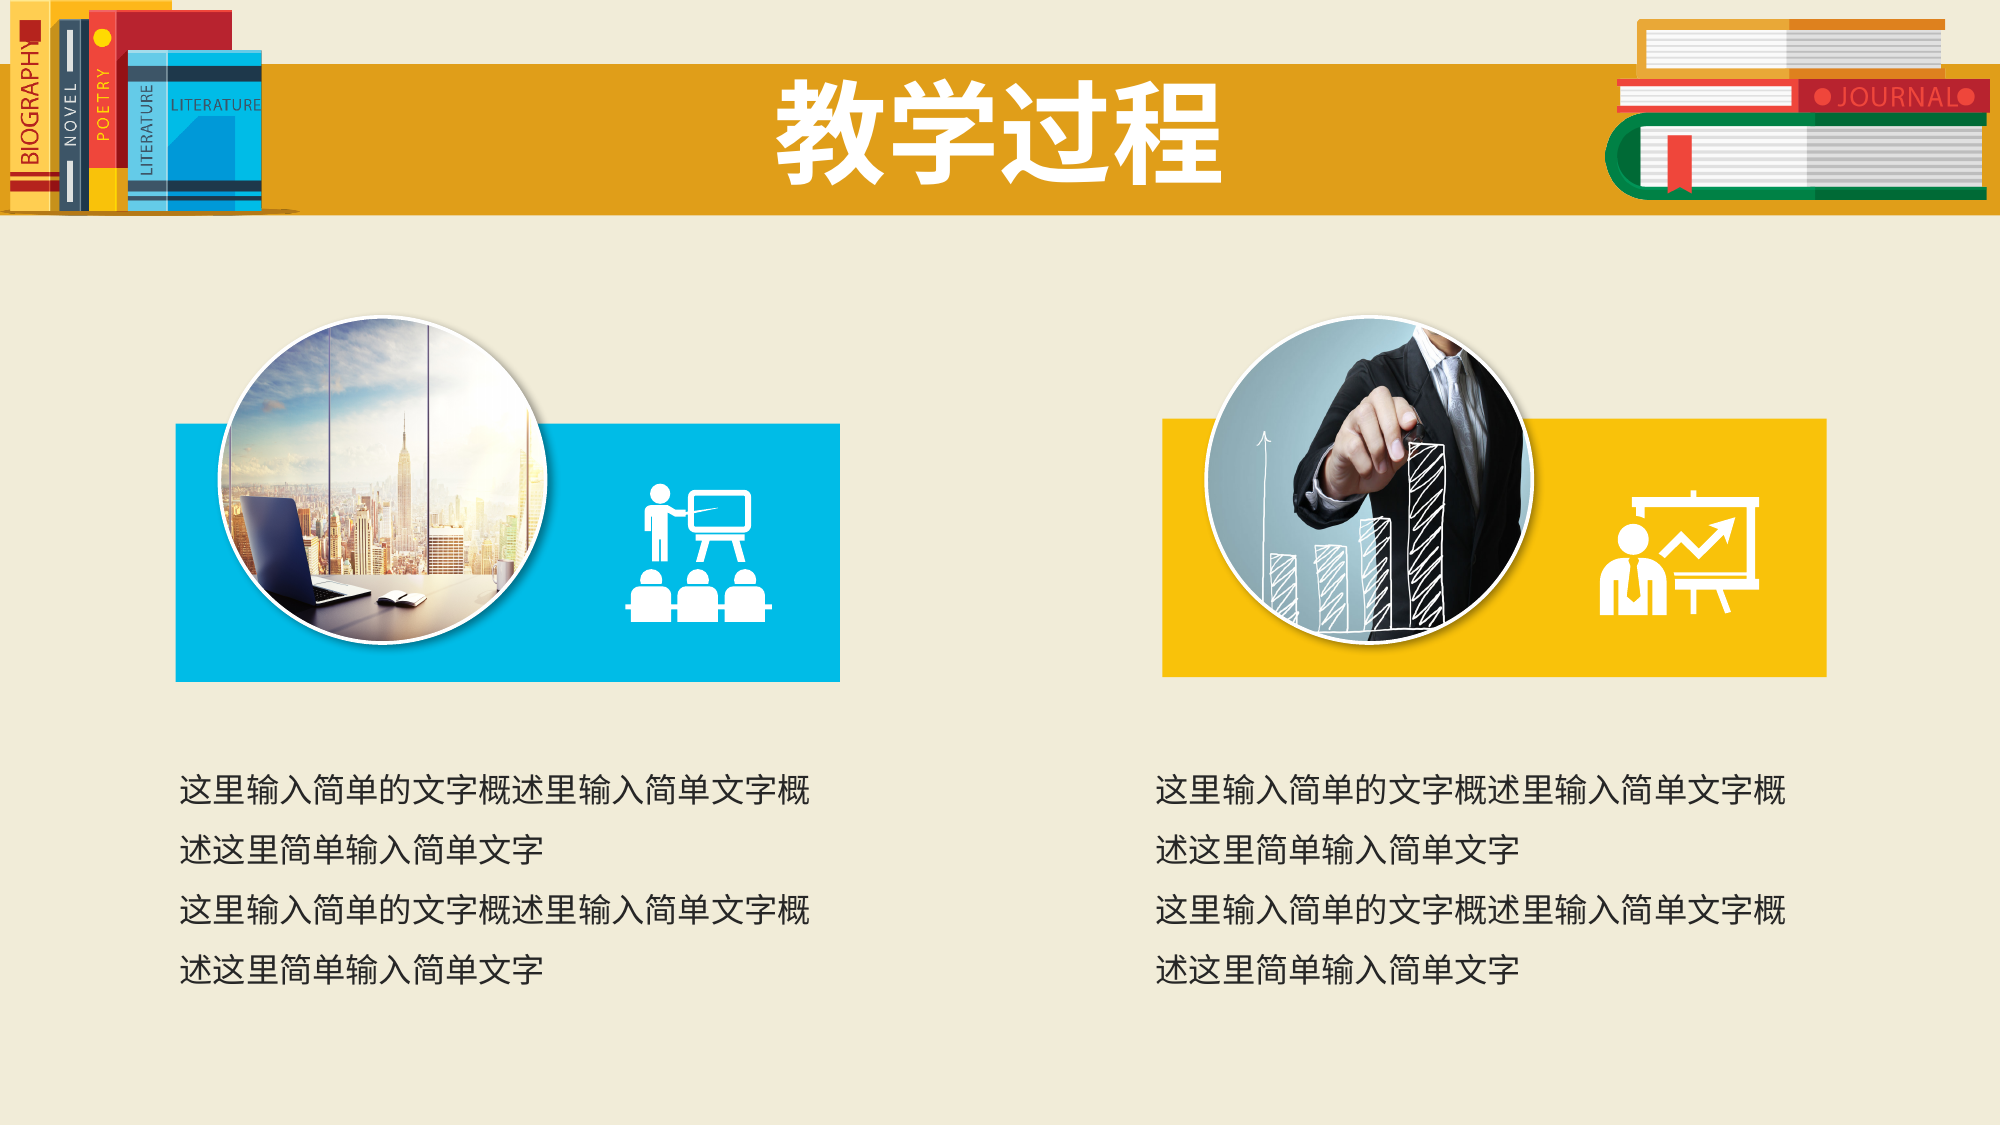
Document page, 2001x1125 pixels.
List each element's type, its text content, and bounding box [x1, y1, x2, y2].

text_box [218, 315, 547, 645]
text_box [644, 489, 752, 562]
text_box [734, 569, 757, 584]
text_box [1205, 315, 1534, 645]
text_box [0, 63, 2000, 217]
text_box [1631, 490, 1760, 615]
text_box [640, 569, 663, 584]
text_box 教学过程 [610, 55, 1390, 206]
text_box 这里输入简单的文字概述里输入简单文字概述这里简单输入简单文字 这里输入简单的文字概述里输入简单文字概述这里简单输入简单文字 [164, 741, 851, 1056]
text_box [175, 423, 841, 683]
text_box [650, 483, 671, 504]
picture [0, 0, 300, 216]
text_box [686, 569, 709, 584]
text_box 这里输入简单的文字概述里输入简单文字概述这里简单输入简单文字 这里输入简单的文字概述里输入简单文字概述这里简单输入简单文字 [1140, 741, 1827, 1056]
text_box [625, 586, 772, 622]
picture [1605, 19, 1990, 200]
text_box [1617, 523, 1649, 555]
text_box [1161, 418, 1828, 678]
text_box [1599, 557, 1667, 616]
